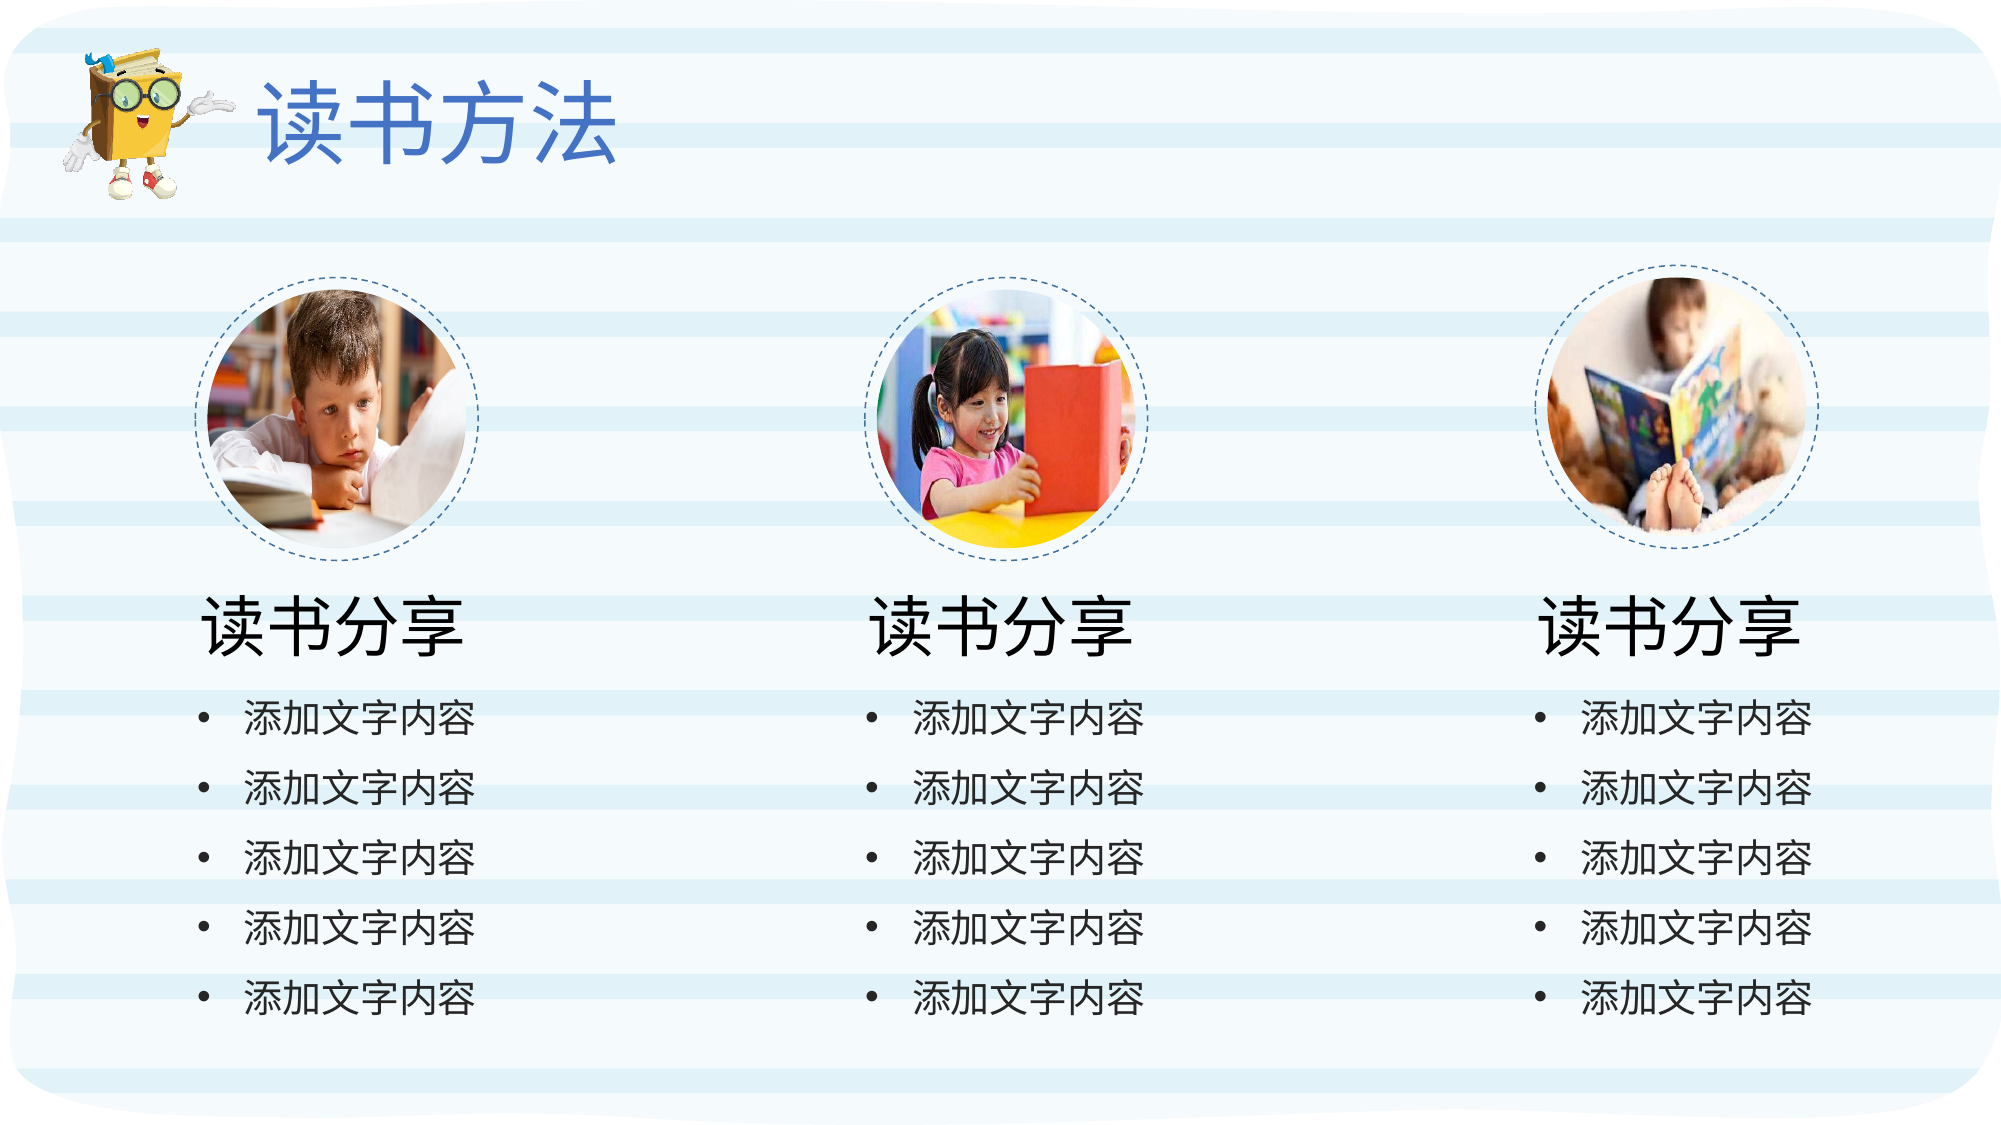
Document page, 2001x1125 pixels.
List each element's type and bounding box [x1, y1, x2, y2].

text_box [55, 44, 782, 204]
text_box [1535, 265, 1819, 549]
text_box [756, 577, 1254, 1032]
text_box [864, 277, 1148, 561]
text_box [88, 577, 586, 1032]
text_box [1424, 577, 1922, 1032]
text_box [195, 277, 479, 561]
